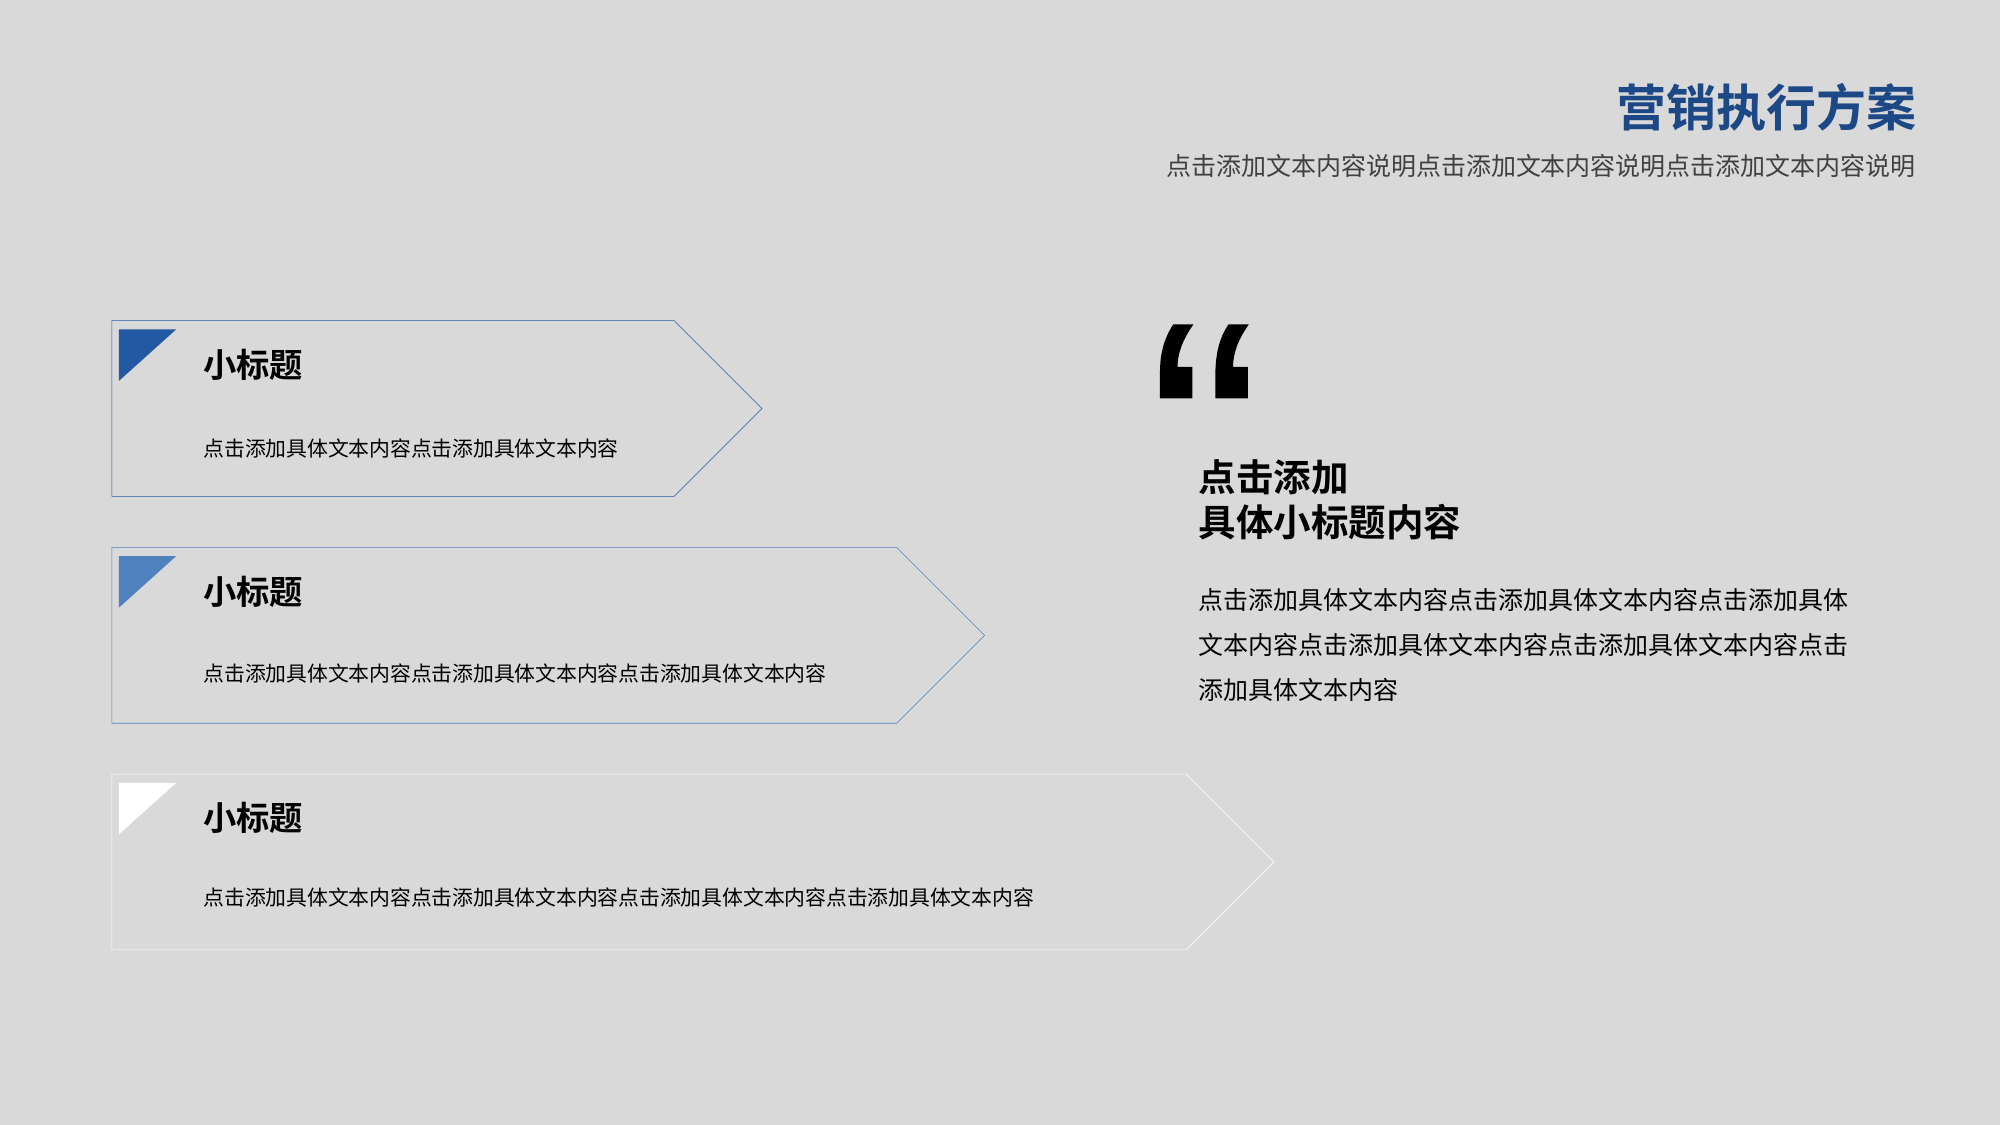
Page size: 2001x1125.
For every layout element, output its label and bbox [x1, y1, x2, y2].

text_box [1064, 69, 1932, 184]
text_box [111, 320, 1889, 950]
